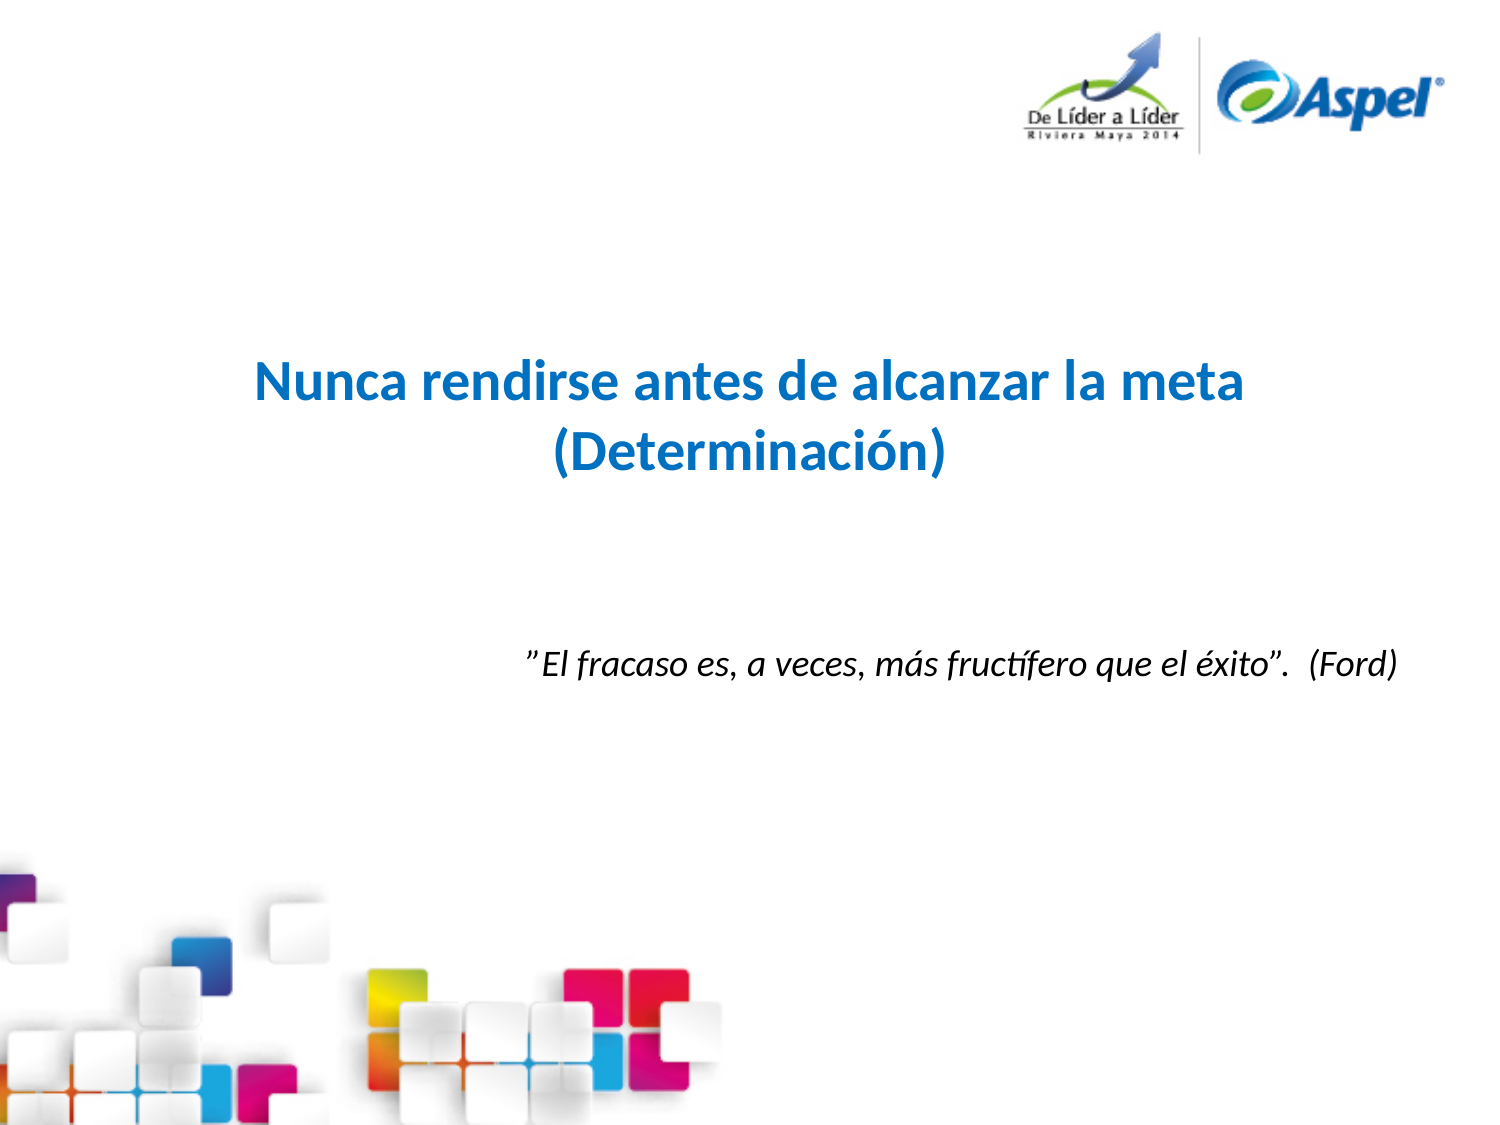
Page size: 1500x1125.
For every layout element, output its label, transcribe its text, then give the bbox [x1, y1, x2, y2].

text_box Nunca rendirse antes de alcanzar la meta (Determinación) [64, 335, 1436, 490]
picture [0, 0, 1500, 1125]
text_box ”El fracaso es, a veces, más fructífero que el éxito”. (Ford) [511, 631, 1427, 692]
